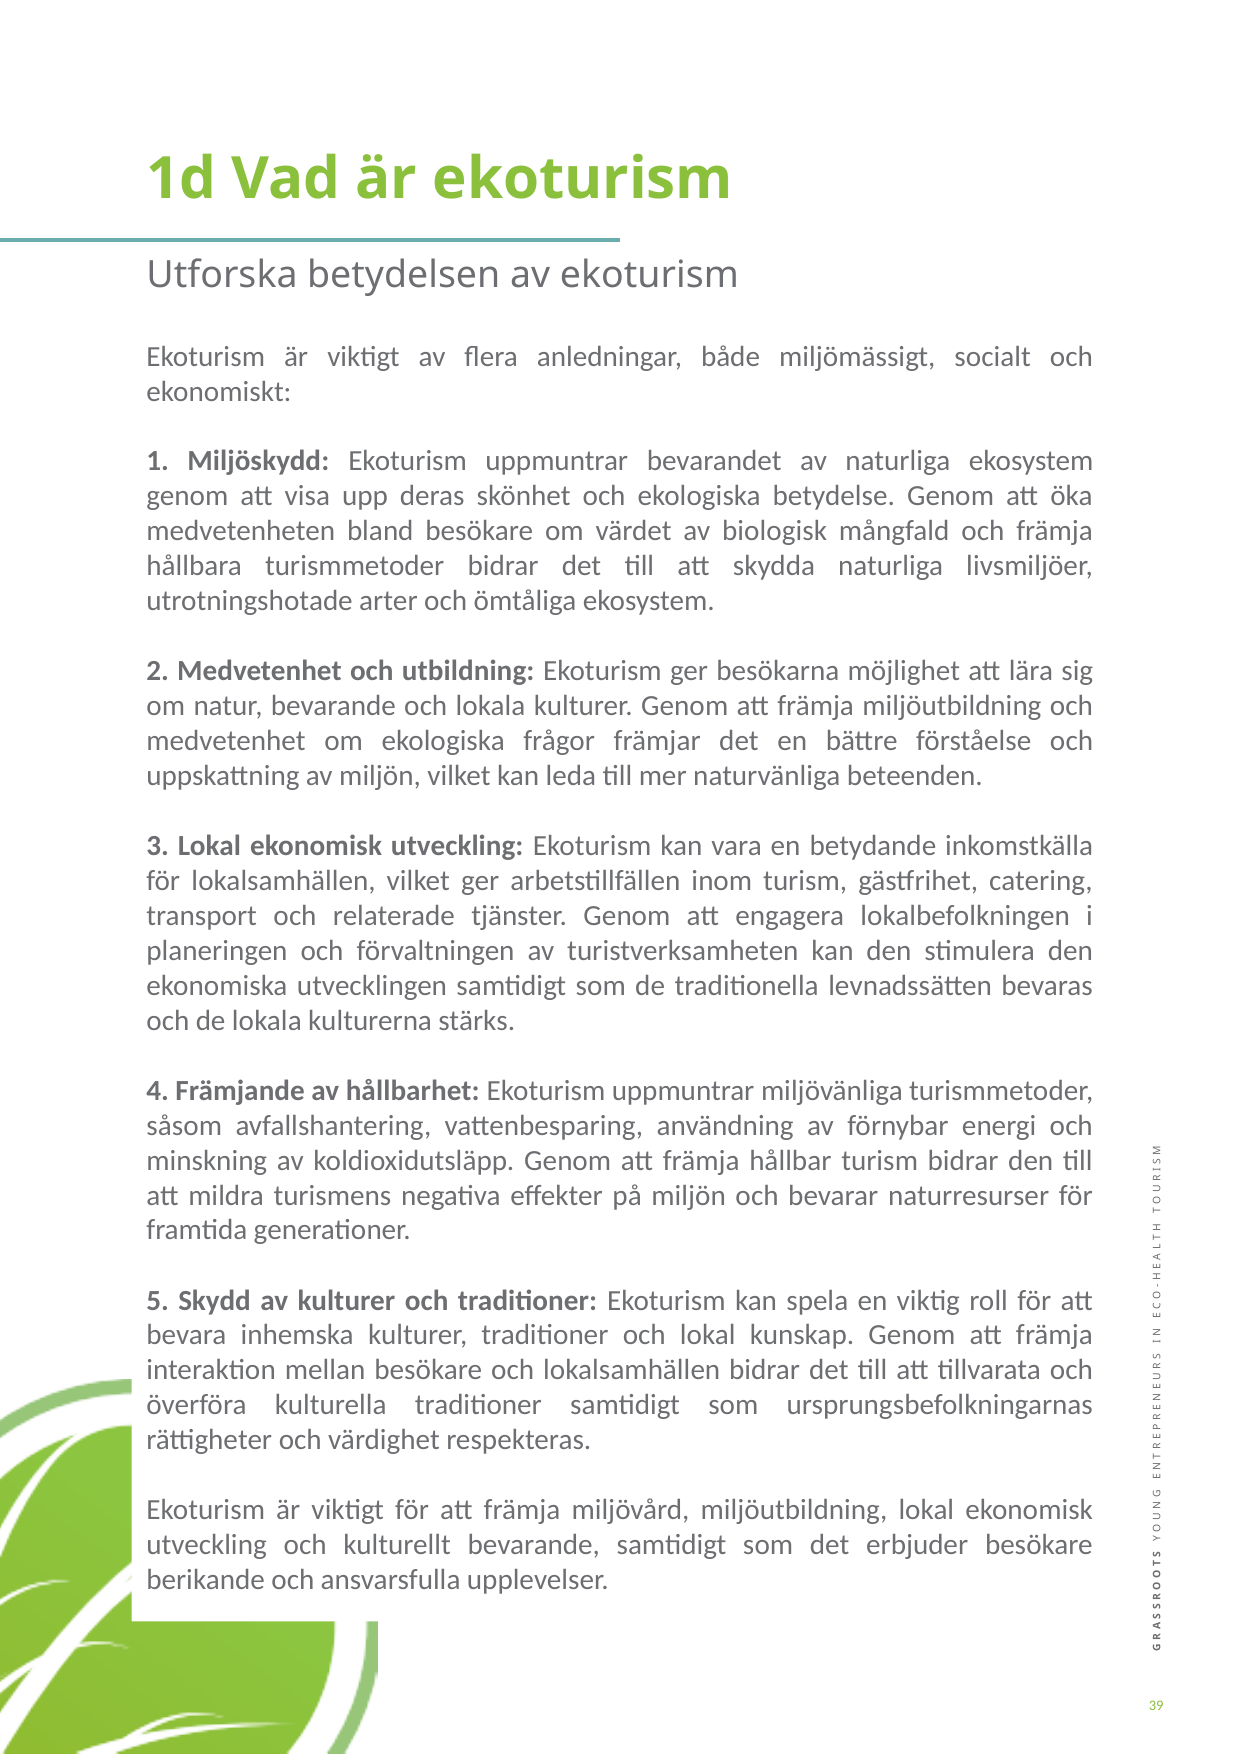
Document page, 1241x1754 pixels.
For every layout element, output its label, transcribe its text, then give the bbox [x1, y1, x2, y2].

slide_number 39 [1125, 1666, 1187, 1743]
list Utforska betydelsen av ekoturism [131, 242, 1109, 371]
list Ekoturism är viktigt av flera anledningar, både miljömässigt, socialt och ekonomiskt: 1. Miljöskydd: Ekoturism uppmuntrar bevarandet av naturliga ekosystem genom att visa upp deras skönhet och ekologiska betydelse. Genom att öka medvetenheten bland besökare om värdet av biologisk mångfald och främja hållbara turismmetoder bidrar det till att skydda naturliga livsmiljöer, utrotningshotade arter och ömtåliga ekosystem. 2. Medvetenhet och utbildning: Ekoturism ger besökarna möjlighet att lära sig om natur, bevarande och lokala kulturer. Genom att främja miljöutbildning och medvetenhet om ekologiska frågor främjar det en bättre förståelse och uppskattning av miljön, vilket kan leda till mer naturvänliga beteenden. 3. Lokal ekonomisk utveckling: Ekoturism kan vara en betydande inkomstkälla för lokalsamhällen, vilket ger arbetstillfällen inom turism, gästfrihet, catering, transport och relaterade tjänster. Genom att engagera lokalbefolkningen i planeringen och förvaltningen av turistverksamheten kan den stimulera den ekonomiska utvecklingen samtidigt som de traditionella levnadssätten bevaras och de lokala kulturerna stärks. 4. Främjande av hållbarhet: Ekoturism uppmuntrar miljövänliga turismmetoder, såsom avfallshantering, vattenbesparing, användning av förnybar energi och minskning av koldioxidutsläpp. Genom att främja hållbar turism bidrar den till att mildra turismens negativa effekter på miljön och bevarar naturresurser för framtida generationer. 5. Skydd av kulturer och traditioner: Ekoturism kan spela en viktig roll för att bevara inhemska kulturer, traditioner och lokal kunskap. Genom att främja interaktion mellan besökare och lokalsamhällen bidrar det till att tillvarata och överföra kulturella traditioner samtidigt som ursprungsbefolkningarnas rättigheter och värdighet respekteras. Ekoturism är viktigt för att främja miljövård, miljöutbildning, lokal ekonomisk utveckling och kulturellt bevarande, samtidigt som det erbjuder besökare berikande och ansvarsfulla upplevelser. [131, 371, 1109, 1622]
list 1d Vad är ekoturism [131, 132, 1109, 242]
